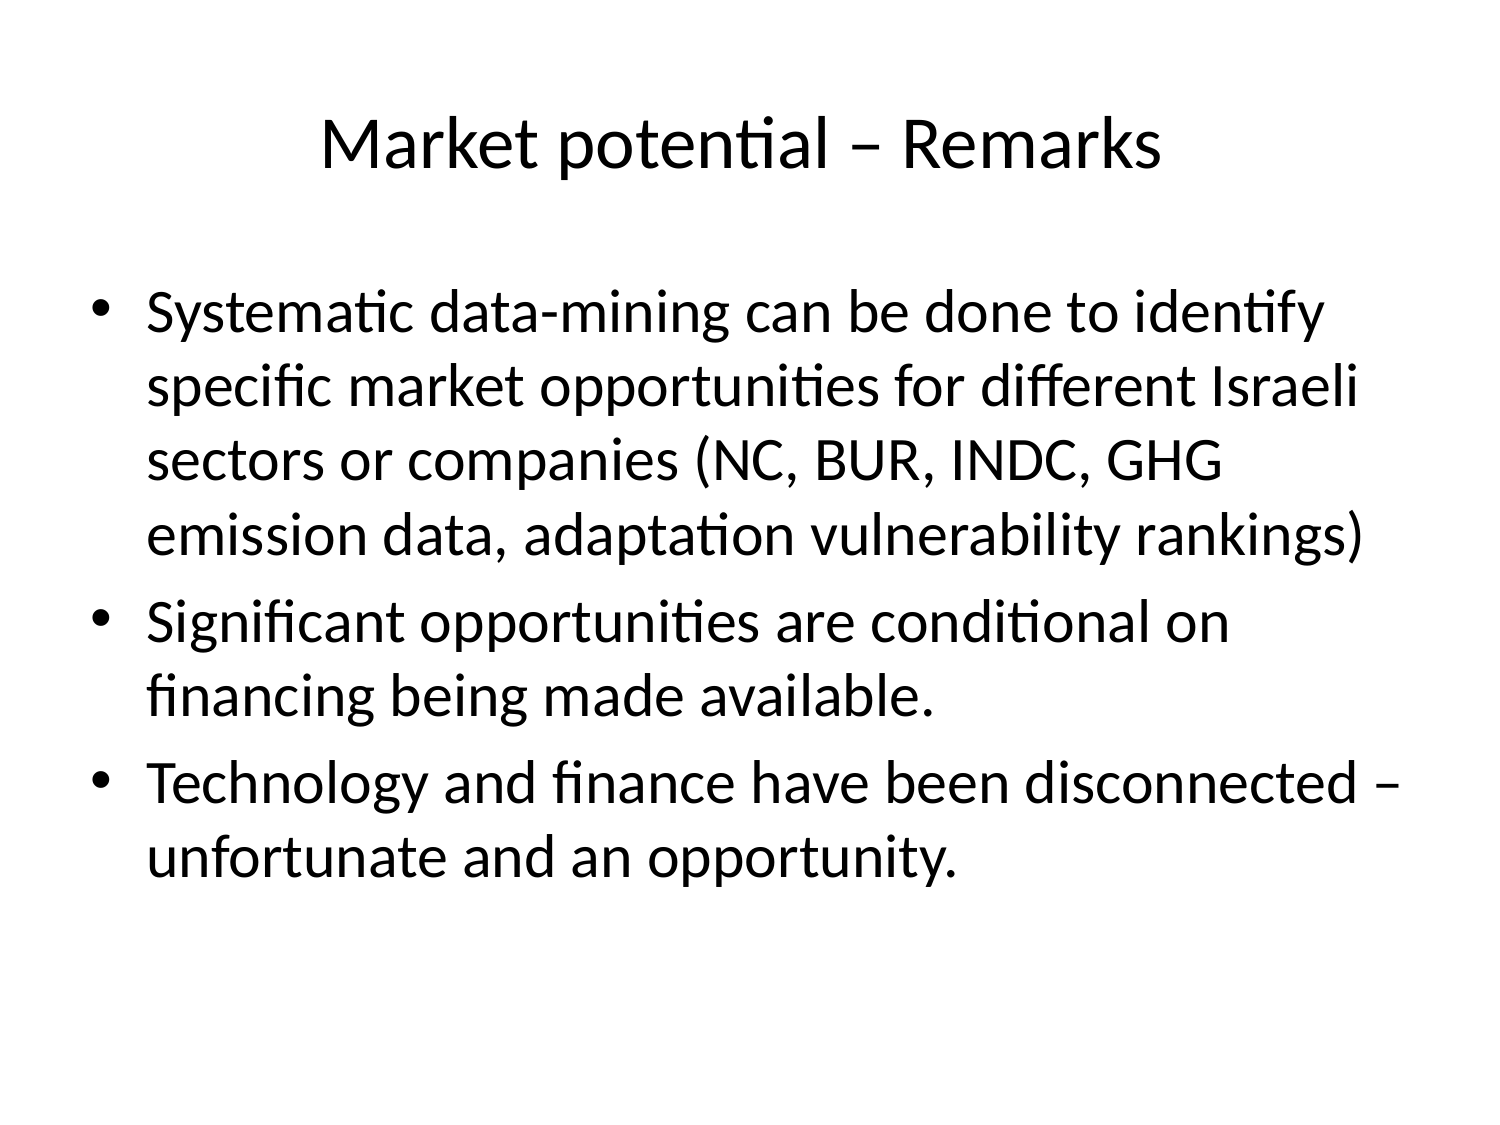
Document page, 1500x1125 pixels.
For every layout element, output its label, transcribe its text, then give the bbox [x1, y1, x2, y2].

list Systematic data-mining can be done to identify specific market opportunities for different Israeli sectors or companies (NC, BUR, INDC, GHG emission data, adaptation vulnerability rankings) Significant opportunities are conditional on financing being made available. Technology and finance have been disconnected – unfortunate and an opportunity. [75, 262, 1425, 1005]
title Market potential – Remarks [75, 45, 1425, 233]
